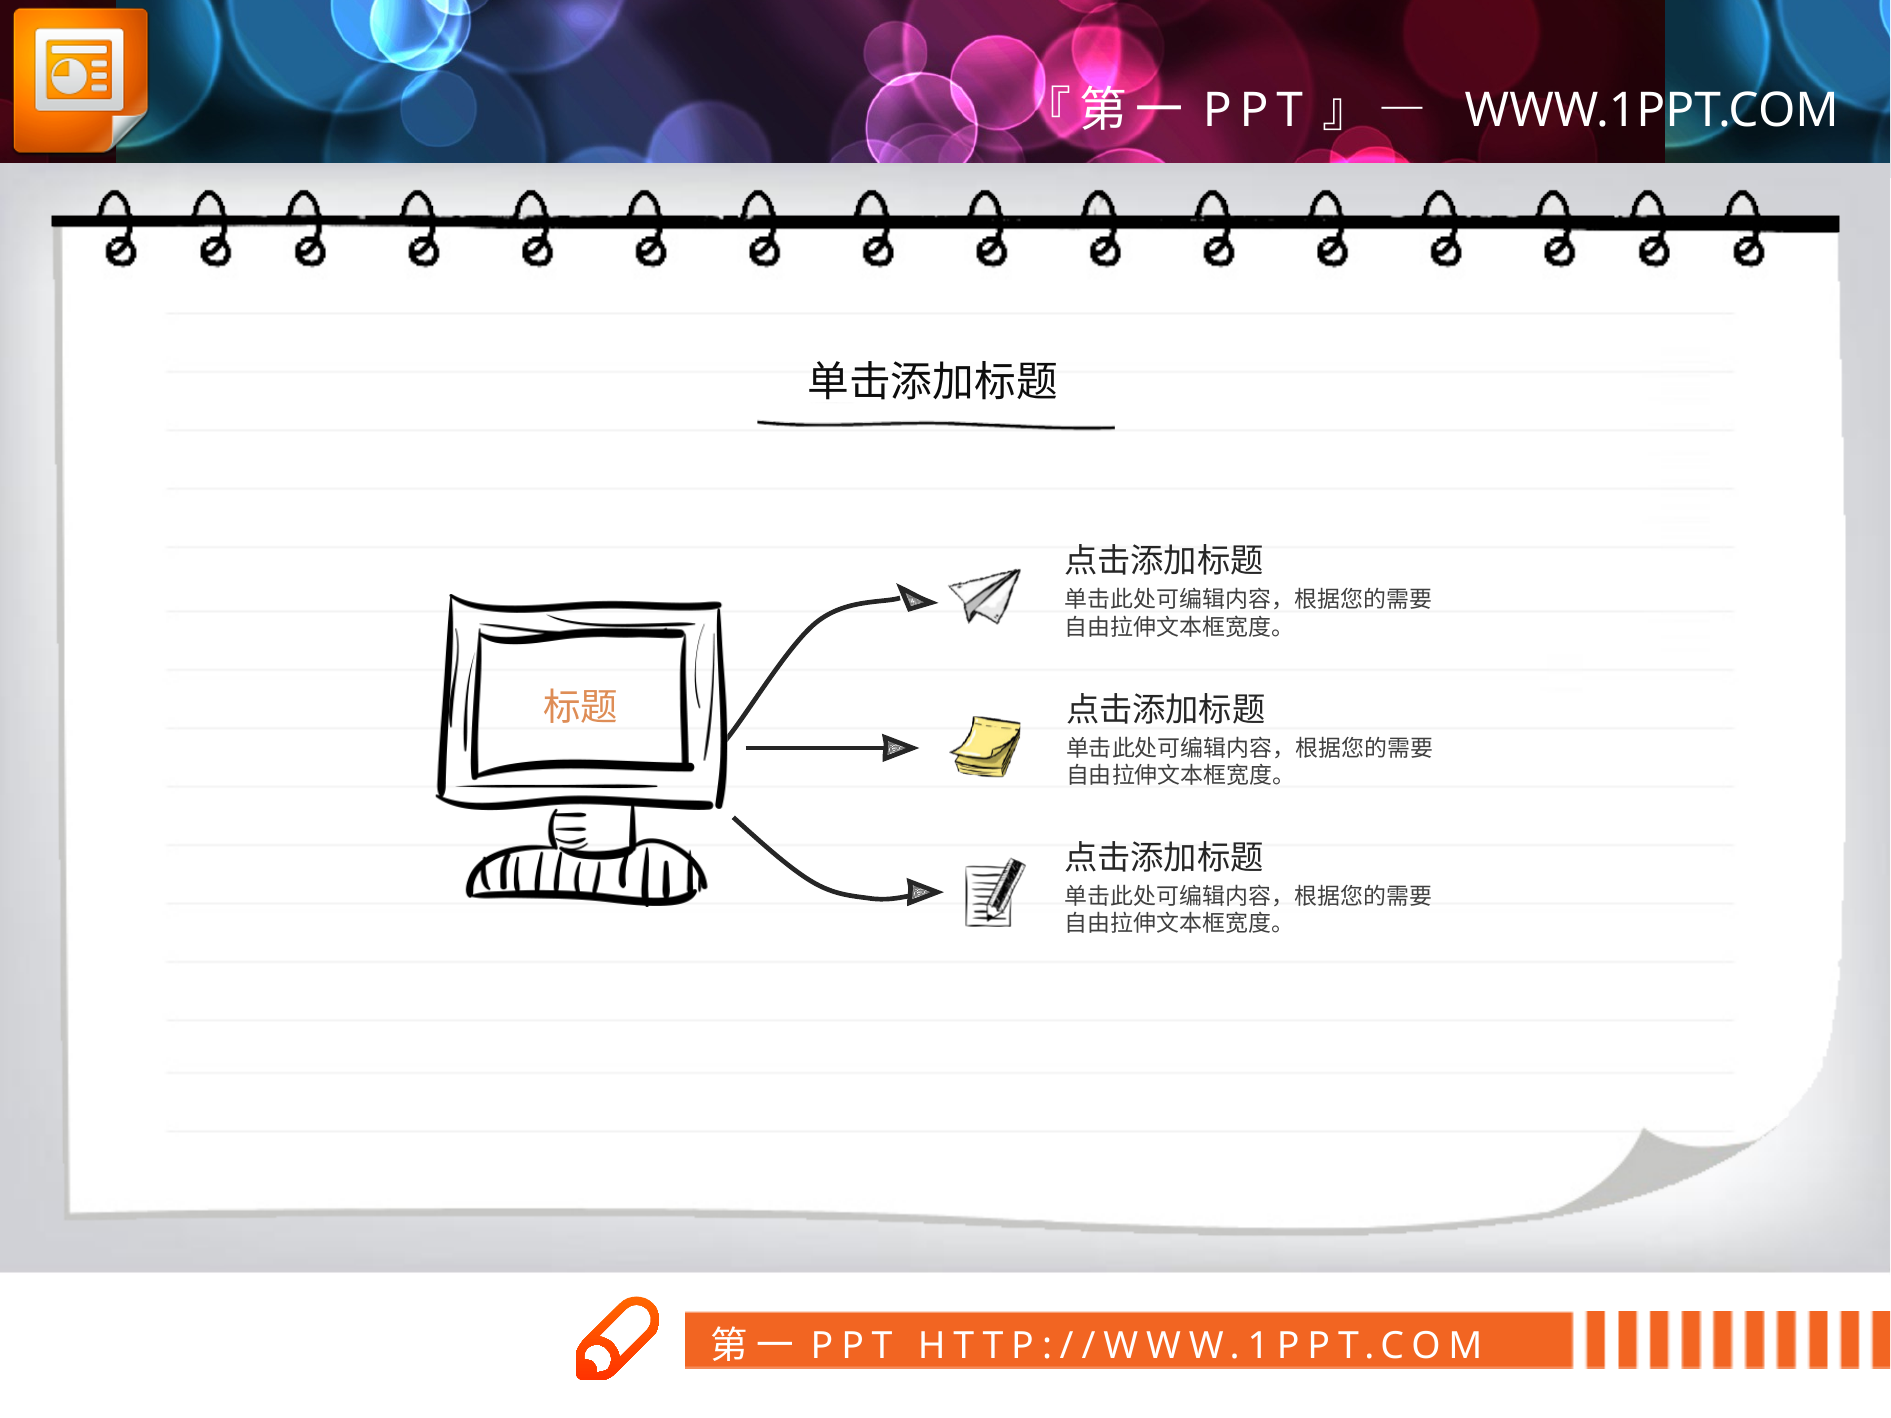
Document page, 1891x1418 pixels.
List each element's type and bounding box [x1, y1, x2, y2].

text_box [425, 560, 1063, 969]
text_box [1067, 680, 1517, 797]
picture [685, 1311, 1891, 1369]
picture [0, 0, 1891, 1275]
text_box [1049, 531, 1515, 648]
text_box [757, 347, 1115, 443]
text_box [1067, 828, 1515, 945]
